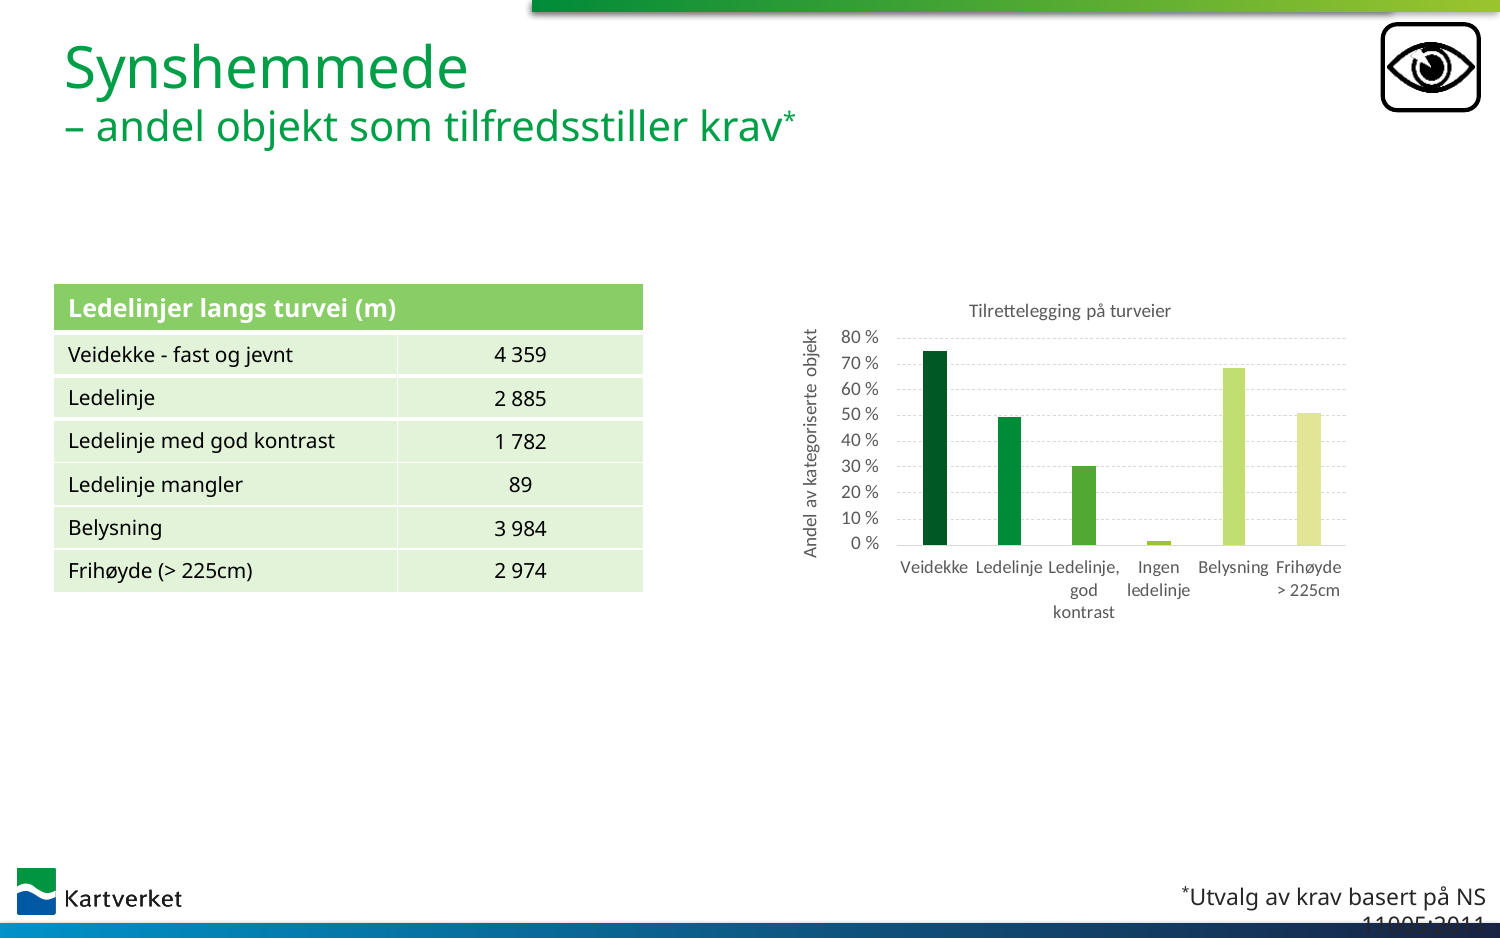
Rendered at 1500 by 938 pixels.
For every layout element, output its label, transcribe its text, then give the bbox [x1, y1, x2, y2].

table_header Ledelinjer langs turvei (m) [54, 284, 643, 330]
picture [791, 291, 1349, 630]
table_cell 2 885 [398, 378, 643, 417]
table_cell 2 974 [398, 550, 643, 592]
table_cell Veidekke - fast og jevnt [54, 335, 397, 374]
table_cell Ledelinje med god kontrast [54, 421, 397, 462]
table_cell Ledelinje [54, 378, 397, 417]
table_cell 4 359 [398, 335, 643, 374]
table_cell 3 984 [398, 507, 643, 548]
text_box *Utvalg av krav basert på NS 11005:2011 [1068, 873, 1500, 938]
table_cell Ledelinje mangler [54, 463, 397, 505]
table_cell Belysning [54, 507, 397, 548]
text_box Synshemmede – andel objekt som tilfredsstiller krav* [49, 24, 1431, 158]
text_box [1382, 24, 1480, 111]
table_cell Frihøyde (> 225cm) [54, 550, 397, 592]
table_cell 1 782 [398, 421, 643, 462]
table_cell 89 [398, 463, 643, 505]
